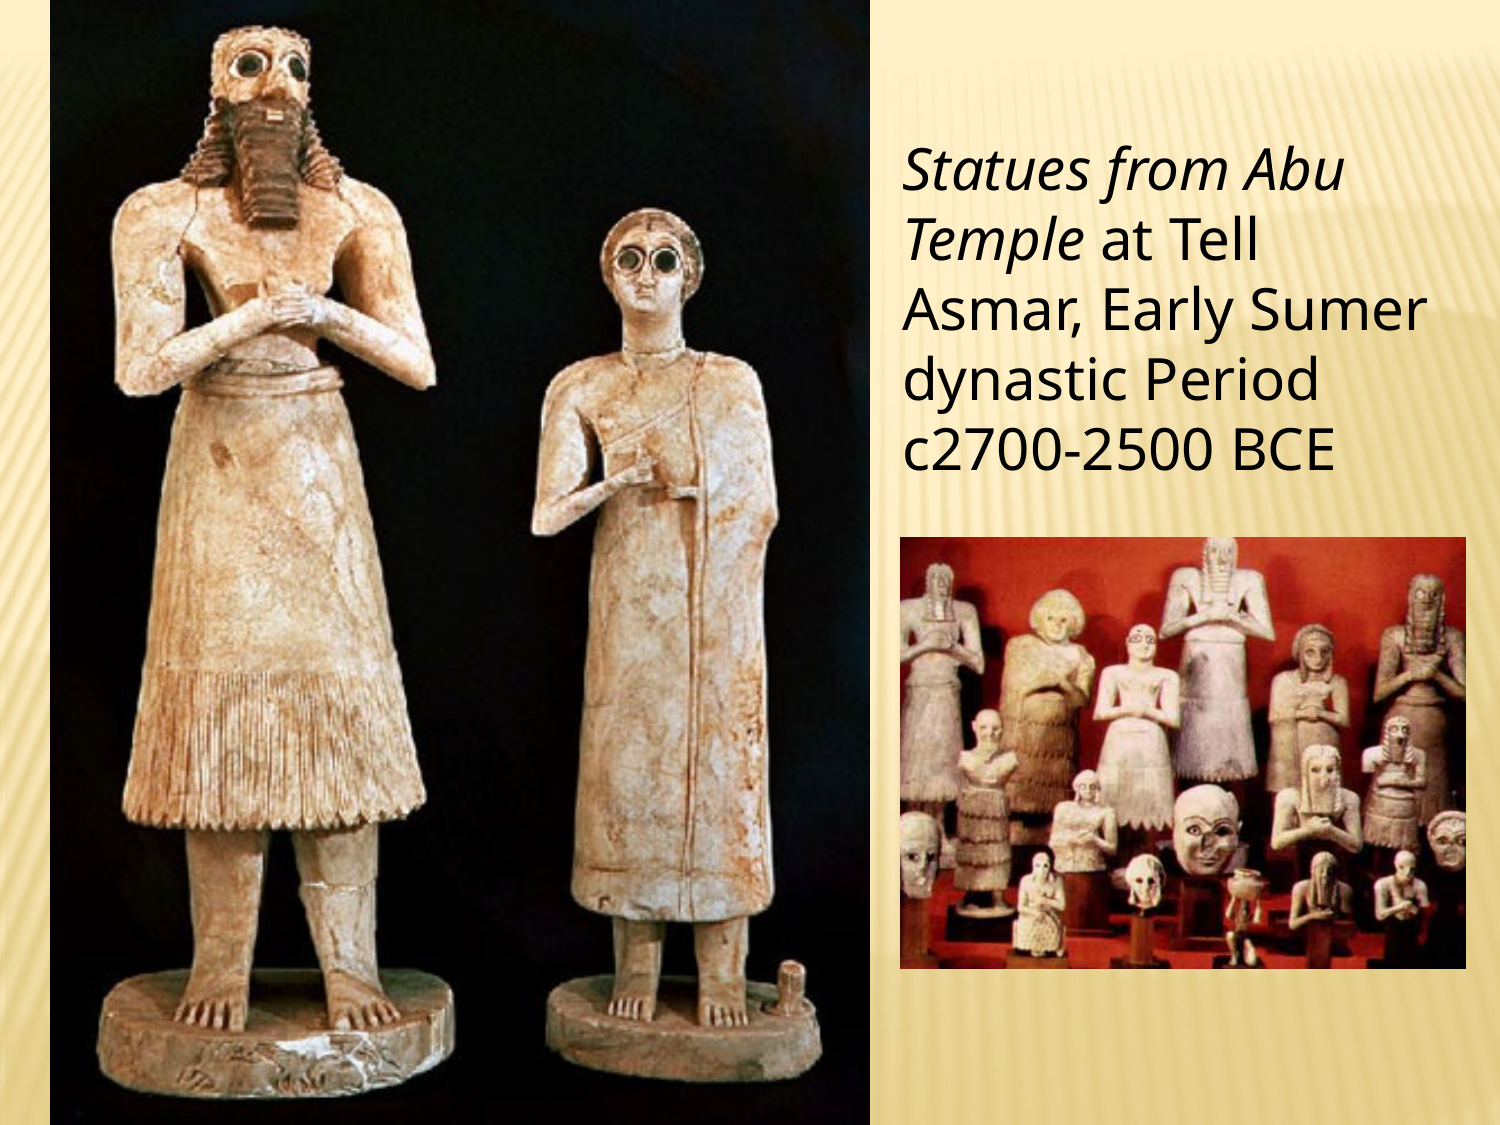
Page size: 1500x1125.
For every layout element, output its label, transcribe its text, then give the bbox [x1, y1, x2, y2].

picture [49, 0, 871, 1125]
text_box Statues from Abu Temple at Tell Asmar, Early Sumer dynastic Period c2700-2500 BCE [887, 125, 1470, 490]
picture [899, 537, 1466, 970]
